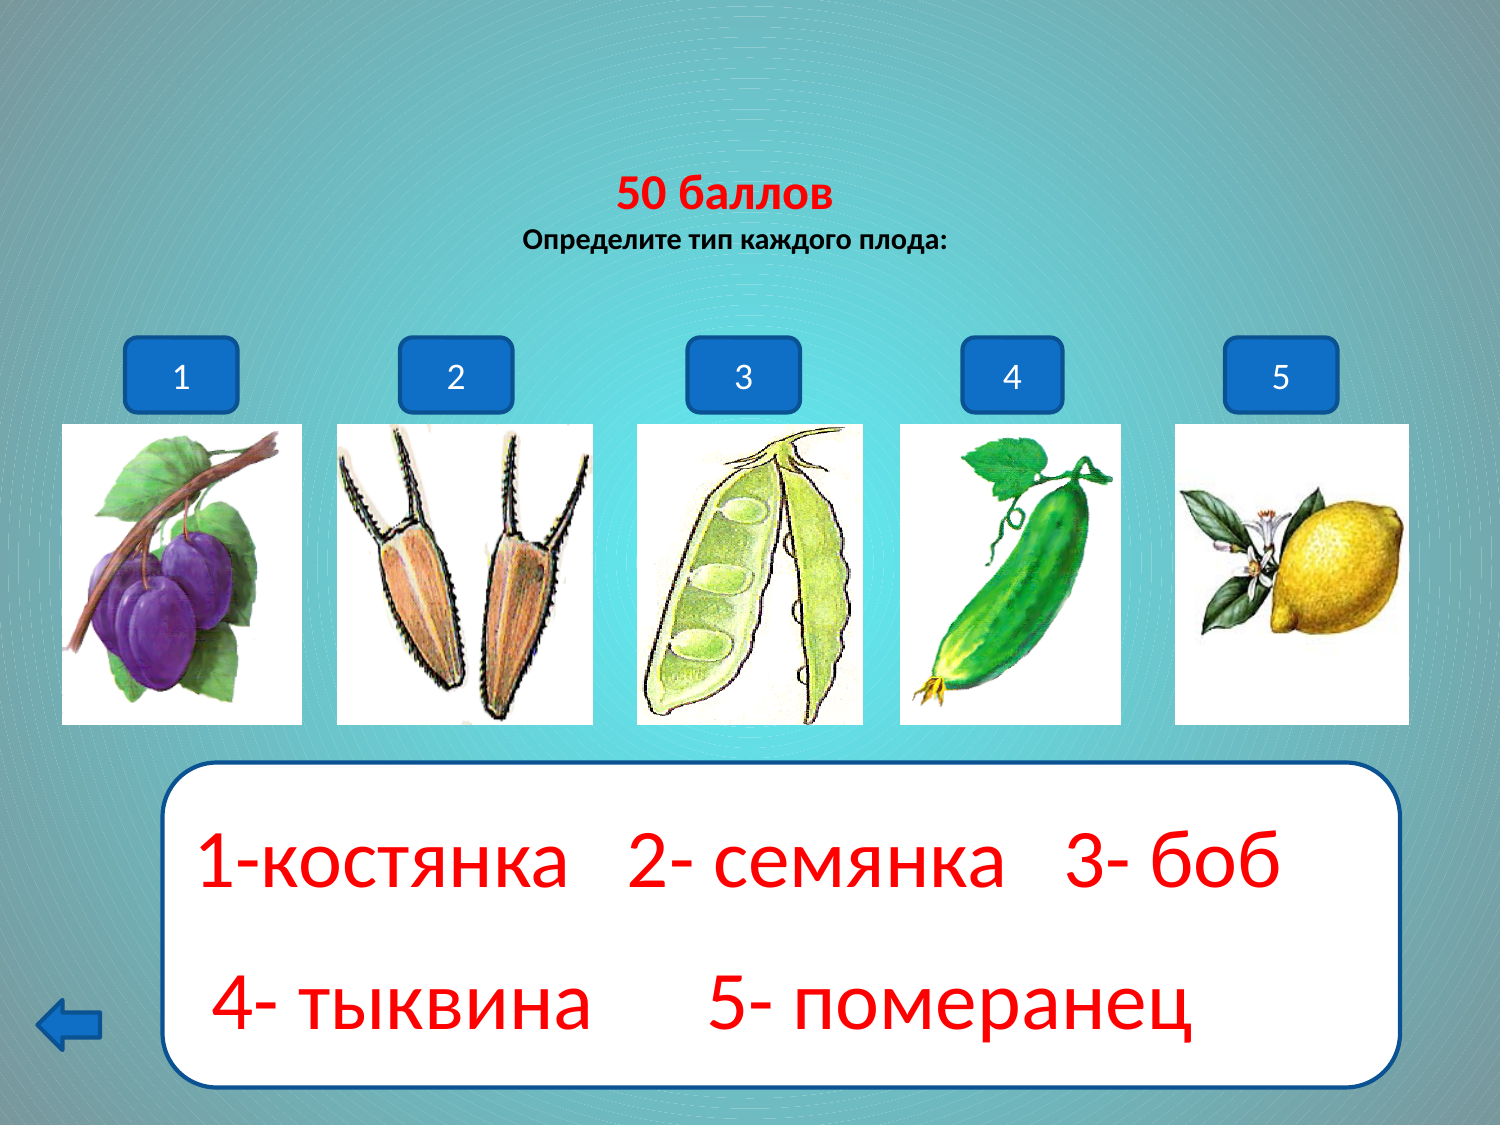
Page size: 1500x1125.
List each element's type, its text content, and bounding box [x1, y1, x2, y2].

picture [1174, 424, 1409, 726]
text_box 1-костянка 2- семянка 3- боб 4- тыквина 5- померанец [160, 760, 1403, 1090]
text_box [35, 998, 103, 1052]
text_box 3 [685, 335, 803, 415]
text_box 2 [397, 335, 515, 415]
title 50 баллов Определите тип каждого плода: [50, 149, 1400, 338]
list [62, 424, 302, 726]
text_box 4 [960, 335, 1065, 415]
picture [899, 424, 1121, 726]
text_box 1 [122, 335, 240, 415]
picture [337, 424, 593, 726]
text_box 5 [1222, 335, 1340, 415]
picture [637, 424, 863, 726]
